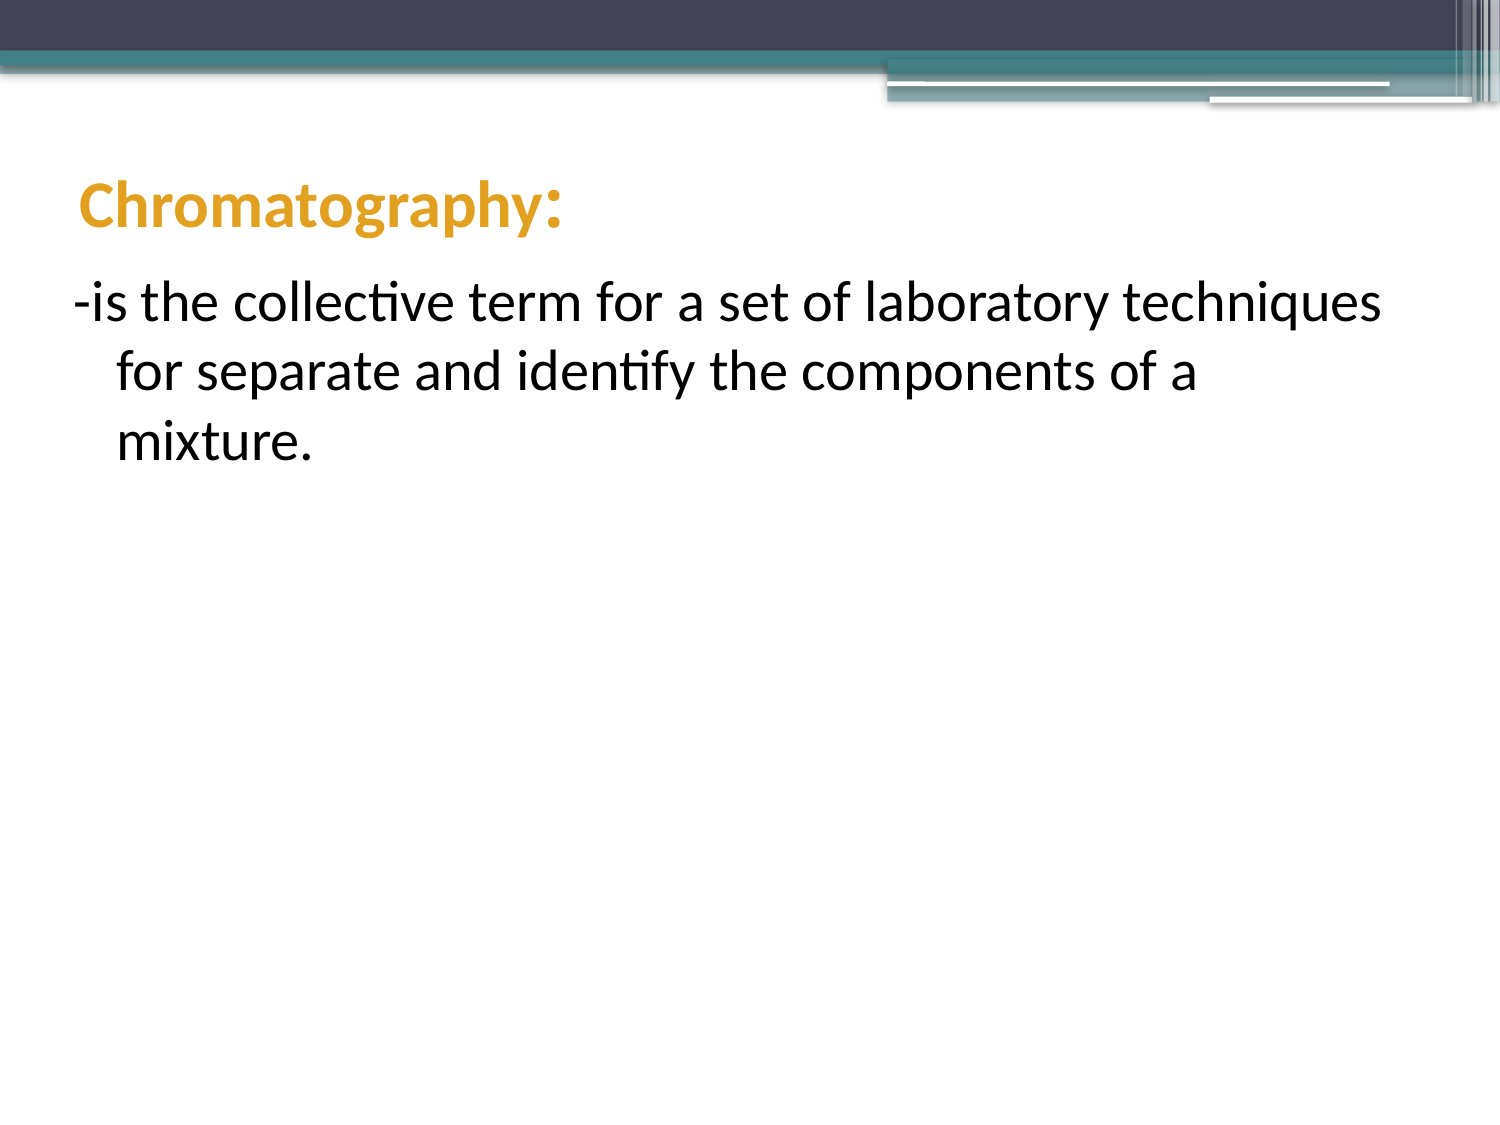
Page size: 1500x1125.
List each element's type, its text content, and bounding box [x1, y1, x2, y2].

title :Chromatography [64, 113, 1415, 255]
list -is the collective term for a set of laboratory techniques for separate and identify the components of a mixture. [41, 255, 1425, 1079]
